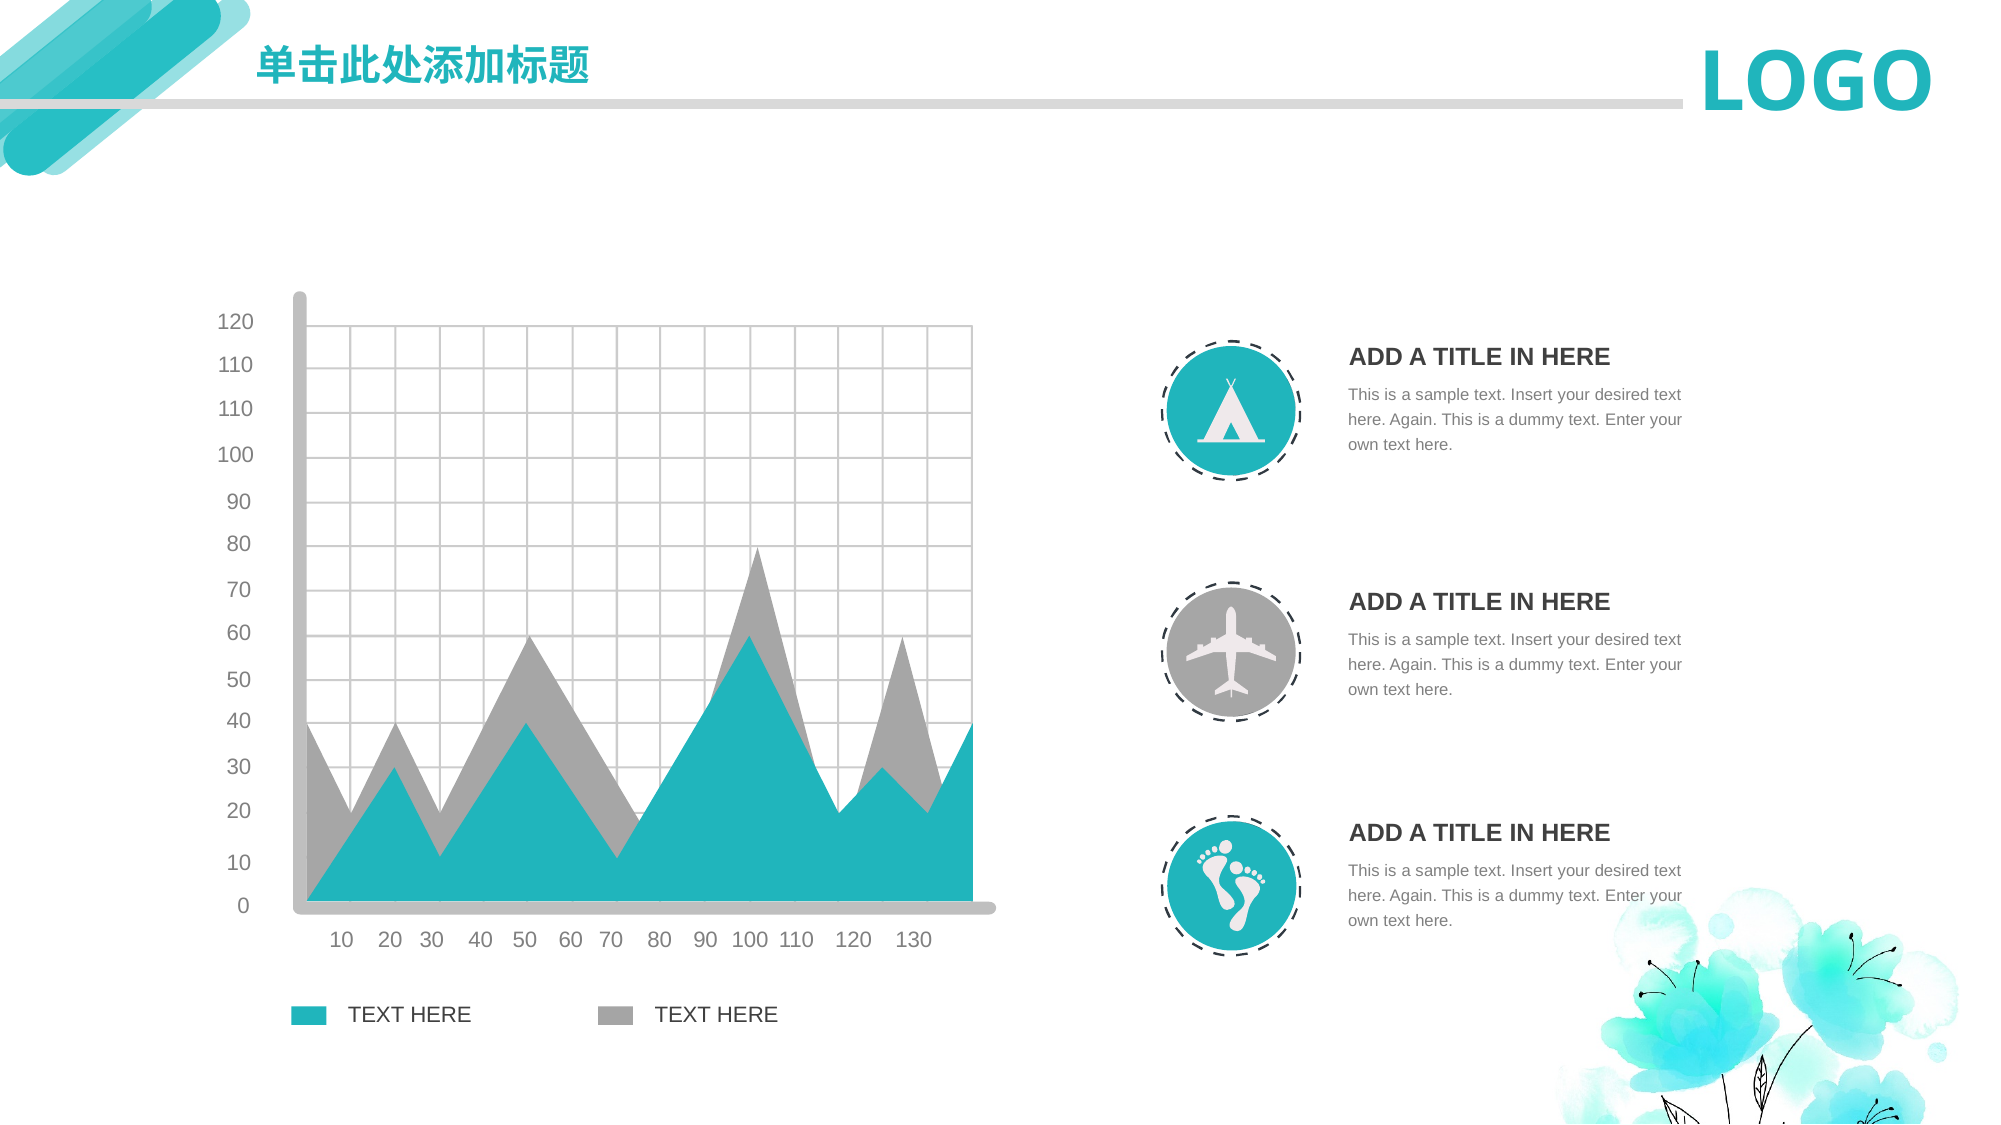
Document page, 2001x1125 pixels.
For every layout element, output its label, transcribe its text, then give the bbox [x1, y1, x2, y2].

text_box 60 [211, 610, 267, 653]
text_box 130 [887, 918, 948, 960]
text_box [857, 636, 942, 812]
text_box [793, 504, 797, 545]
text_box 100 [716, 918, 764, 960]
text_box [793, 370, 797, 411]
text_box [781, 634, 926, 638]
text_box [615, 638, 619, 679]
text_box 40 [453, 918, 497, 960]
text_box TEXT HERE [333, 993, 487, 1035]
text_box 120 [202, 299, 269, 342]
text_box [929, 634, 970, 638]
text_box 30 [404, 918, 453, 960]
text_box [598, 1006, 633, 1025]
text_box 100 [202, 432, 269, 475]
text_box 50 [211, 657, 267, 700]
text_box [793, 638, 797, 679]
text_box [1160, 581, 1302, 723]
text_box TEXT HERE [639, 993, 794, 1035]
text_box [793, 459, 797, 501]
text_box 70 [584, 918, 632, 960]
picture [1552, 810, 1960, 1124]
text_box 80 [632, 918, 678, 960]
text_box [615, 682, 619, 721]
text_box [306, 635, 973, 902]
text_box [710, 547, 815, 764]
text_box LOGO [1683, 19, 2000, 135]
text_box 90 [678, 918, 716, 960]
text_box 110 [203, 342, 269, 385]
text_box [615, 724, 619, 766]
text_box 50 [497, 918, 543, 960]
text_box 10 [314, 918, 363, 960]
text_box 110 [203, 387, 269, 429]
text_box [615, 769, 619, 784]
text_box [615, 414, 619, 456]
text_box [291, 1006, 327, 1025]
text_box 20 [363, 918, 404, 960]
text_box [1333, 329, 1705, 463]
text_box 70 [211, 568, 267, 610]
text_box [793, 328, 797, 367]
text_box [615, 370, 619, 411]
text_box [793, 592, 797, 634]
text_box 0 [222, 884, 265, 926]
text_box 10 [211, 840, 267, 882]
text_box [306, 635, 639, 900]
text_box [793, 548, 797, 589]
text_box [1160, 815, 1302, 957]
text_box [793, 414, 797, 456]
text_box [1333, 574, 1705, 708]
text_box [615, 592, 619, 634]
text_box 90 [211, 479, 267, 522]
text_box 120 [820, 918, 887, 960]
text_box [1157, 337, 1305, 485]
text_box [307, 634, 730, 638]
text_box 20 [211, 788, 267, 830]
text_box [615, 504, 619, 545]
text_box 60 [543, 918, 584, 960]
text_box 40 [211, 700, 267, 741]
text_box [615, 459, 619, 501]
text_box 80 [211, 522, 267, 563]
text_box [615, 548, 619, 589]
text_box 单击此处添加标题 [241, 31, 605, 97]
text_box [293, 901, 997, 915]
text_box [293, 291, 307, 904]
text_box 30 [211, 744, 267, 787]
text_box 110 [764, 918, 820, 960]
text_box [1333, 806, 1705, 939]
text_box [615, 328, 619, 367]
